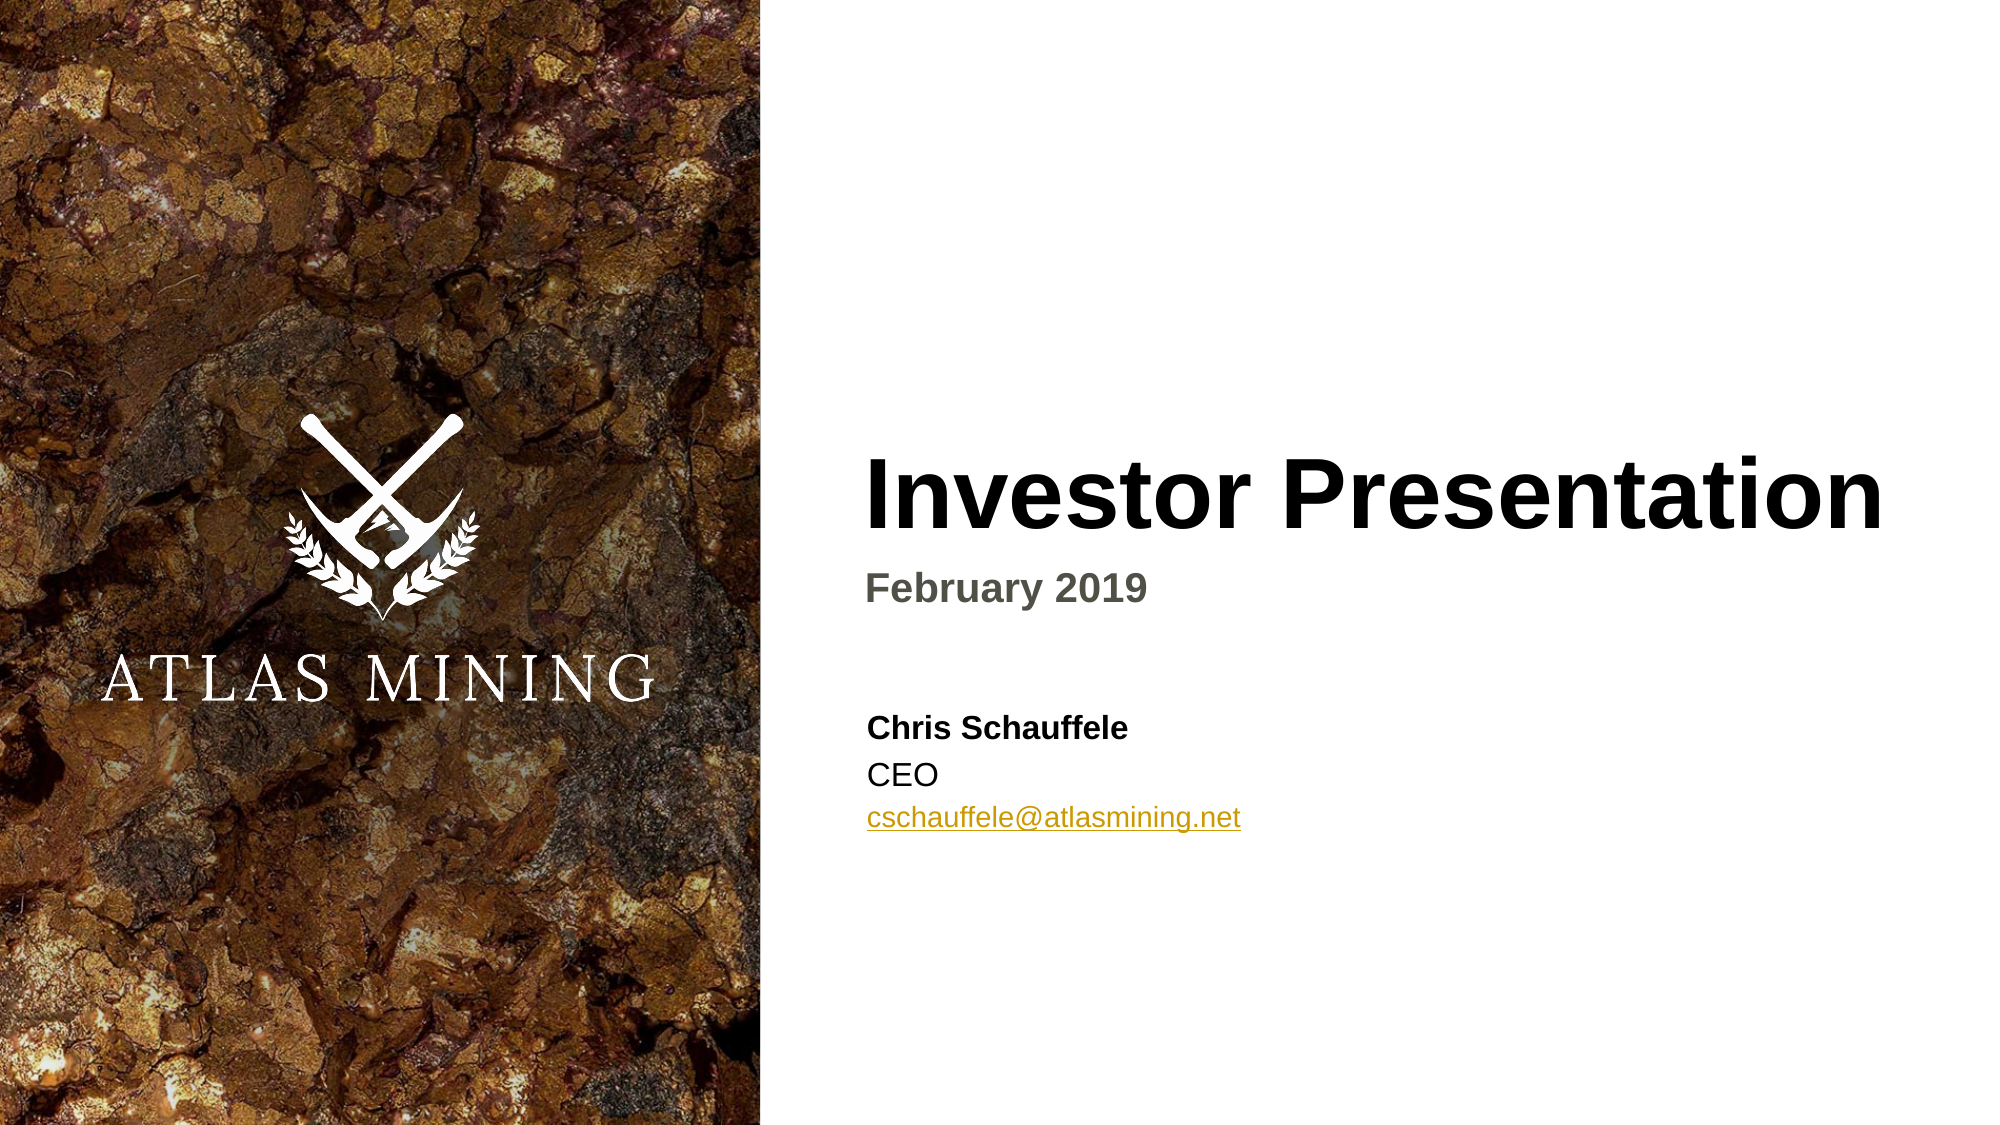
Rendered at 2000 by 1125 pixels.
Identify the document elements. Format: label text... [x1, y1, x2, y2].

text_box Investor Presentation February 2019 [864, 413, 2000, 626]
text_box Chris Schauffele CEO cschauffele@atlasmining.net [864, 699, 1895, 925]
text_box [0, 0, 761, 1125]
